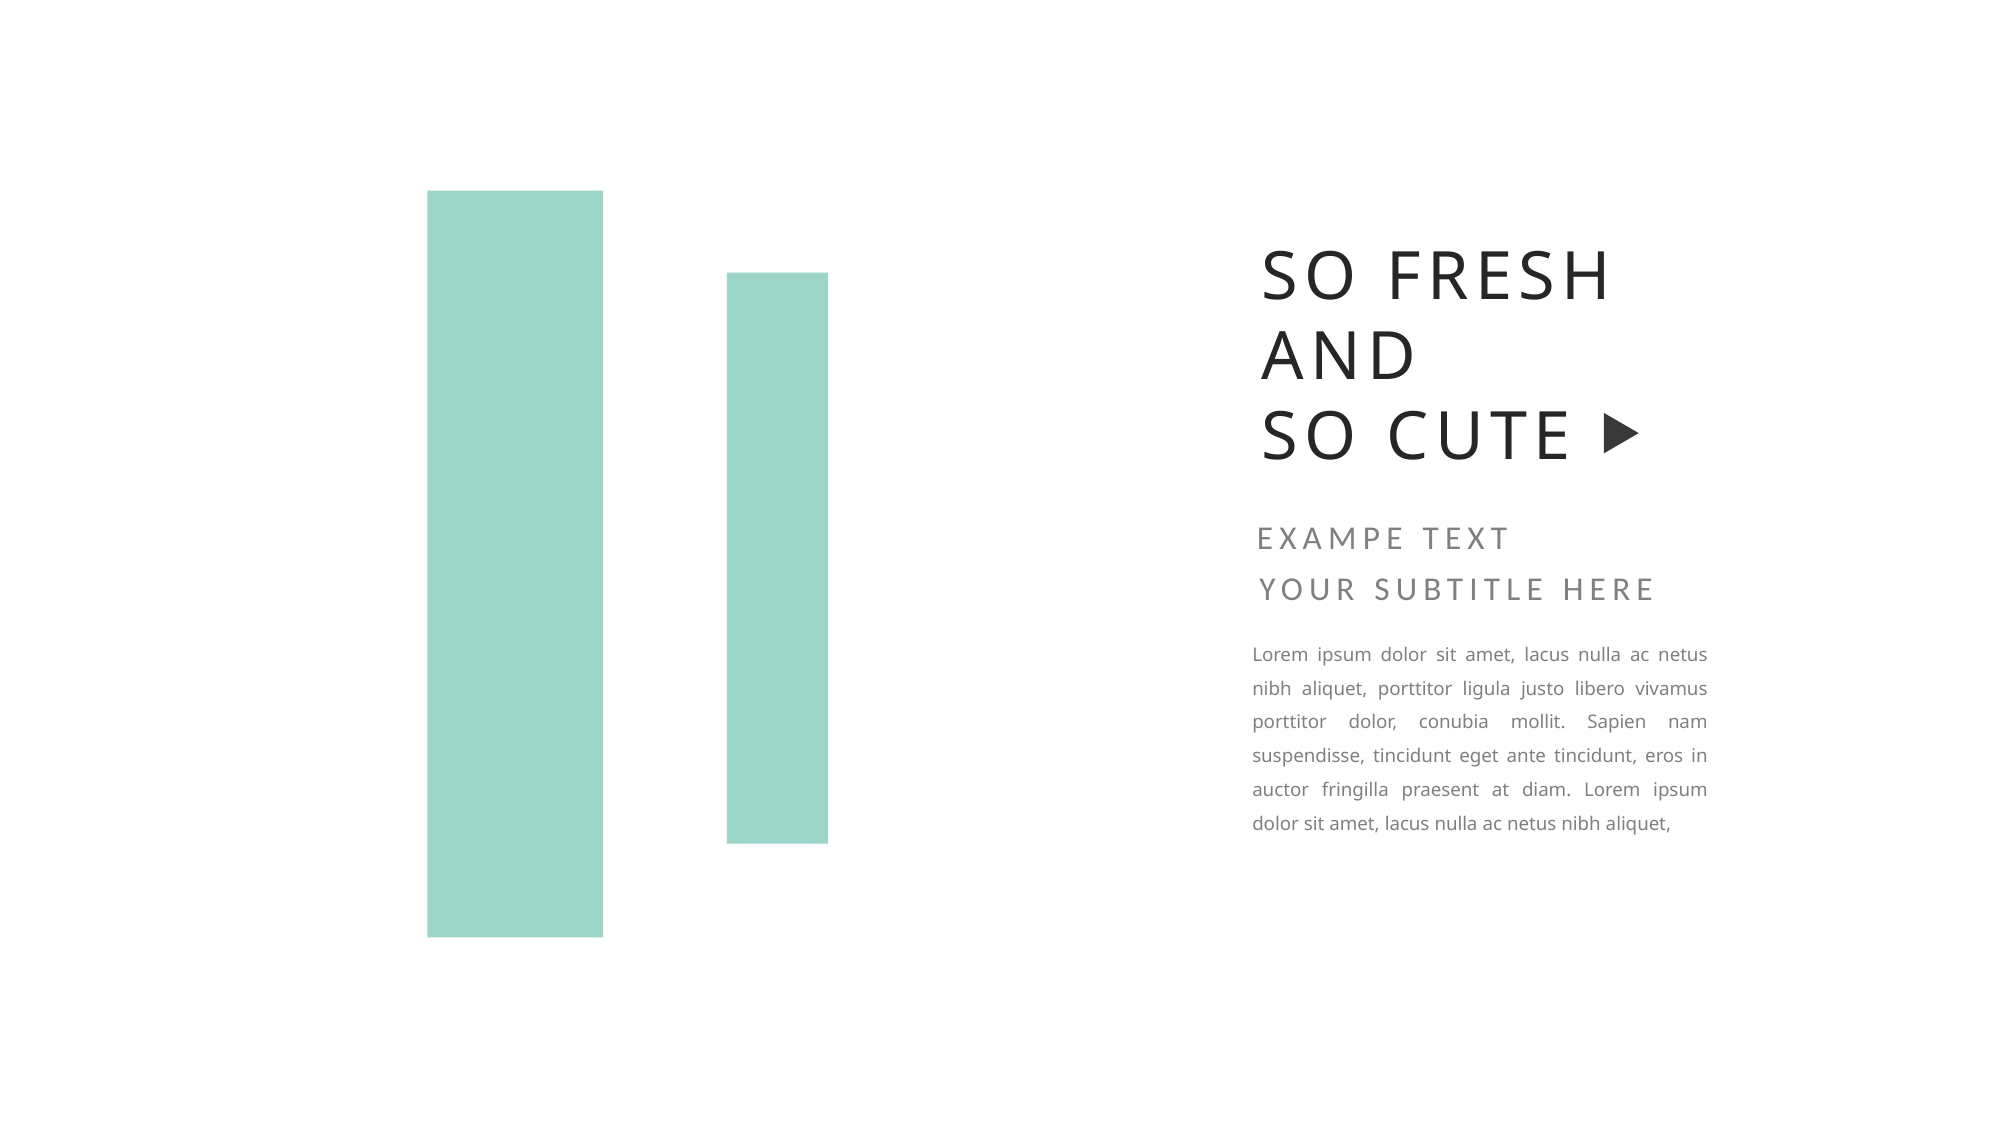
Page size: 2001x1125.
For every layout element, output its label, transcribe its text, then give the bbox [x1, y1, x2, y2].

picture [0, 0, 1032, 1125]
text_box YOUR SUBTITLE HERE [1244, 559, 1669, 615]
text_box [1602, 411, 1641, 456]
text_box SO FRESH AND SO CUTE [1247, 225, 1627, 481]
text_box EXAMPE TEXT [1242, 508, 1523, 564]
text_box Lorem ipsum dolor sit amet, lacus nulla ac netus nibh aliquet, porttitor ligula justo libero vivamus porttitor dolor, conubia mollit. Sapien nam suspendisse, tincidunt eget ante tincidunt, eros in auctor fringilla praesent at diam. Lorem ipsum dolor sit amet, lacus nulla ac netus nibh aliquet, [1237, 623, 1722, 842]
